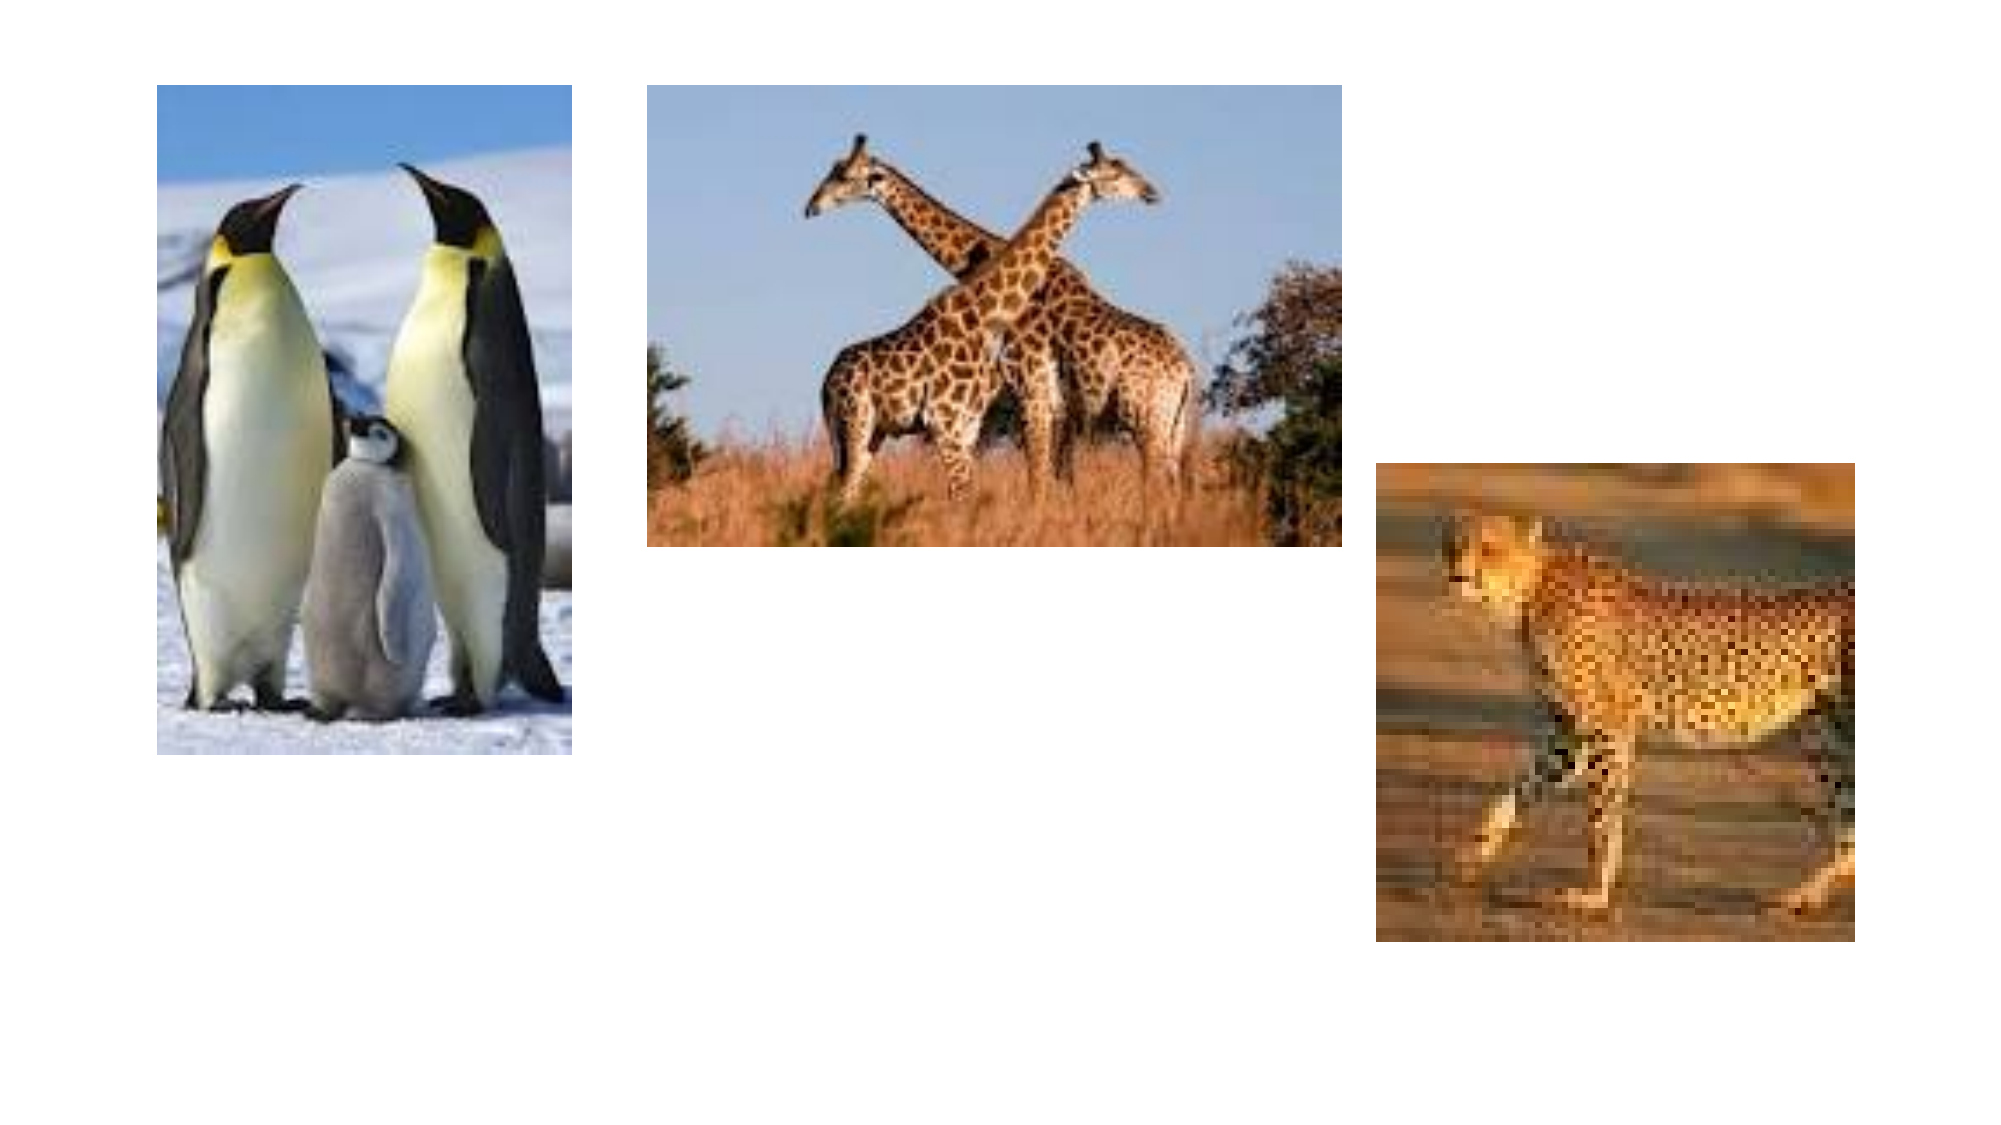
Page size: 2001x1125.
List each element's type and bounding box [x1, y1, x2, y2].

picture [157, 85, 572, 755]
picture [1376, 463, 1855, 942]
picture [647, 85, 1342, 547]
